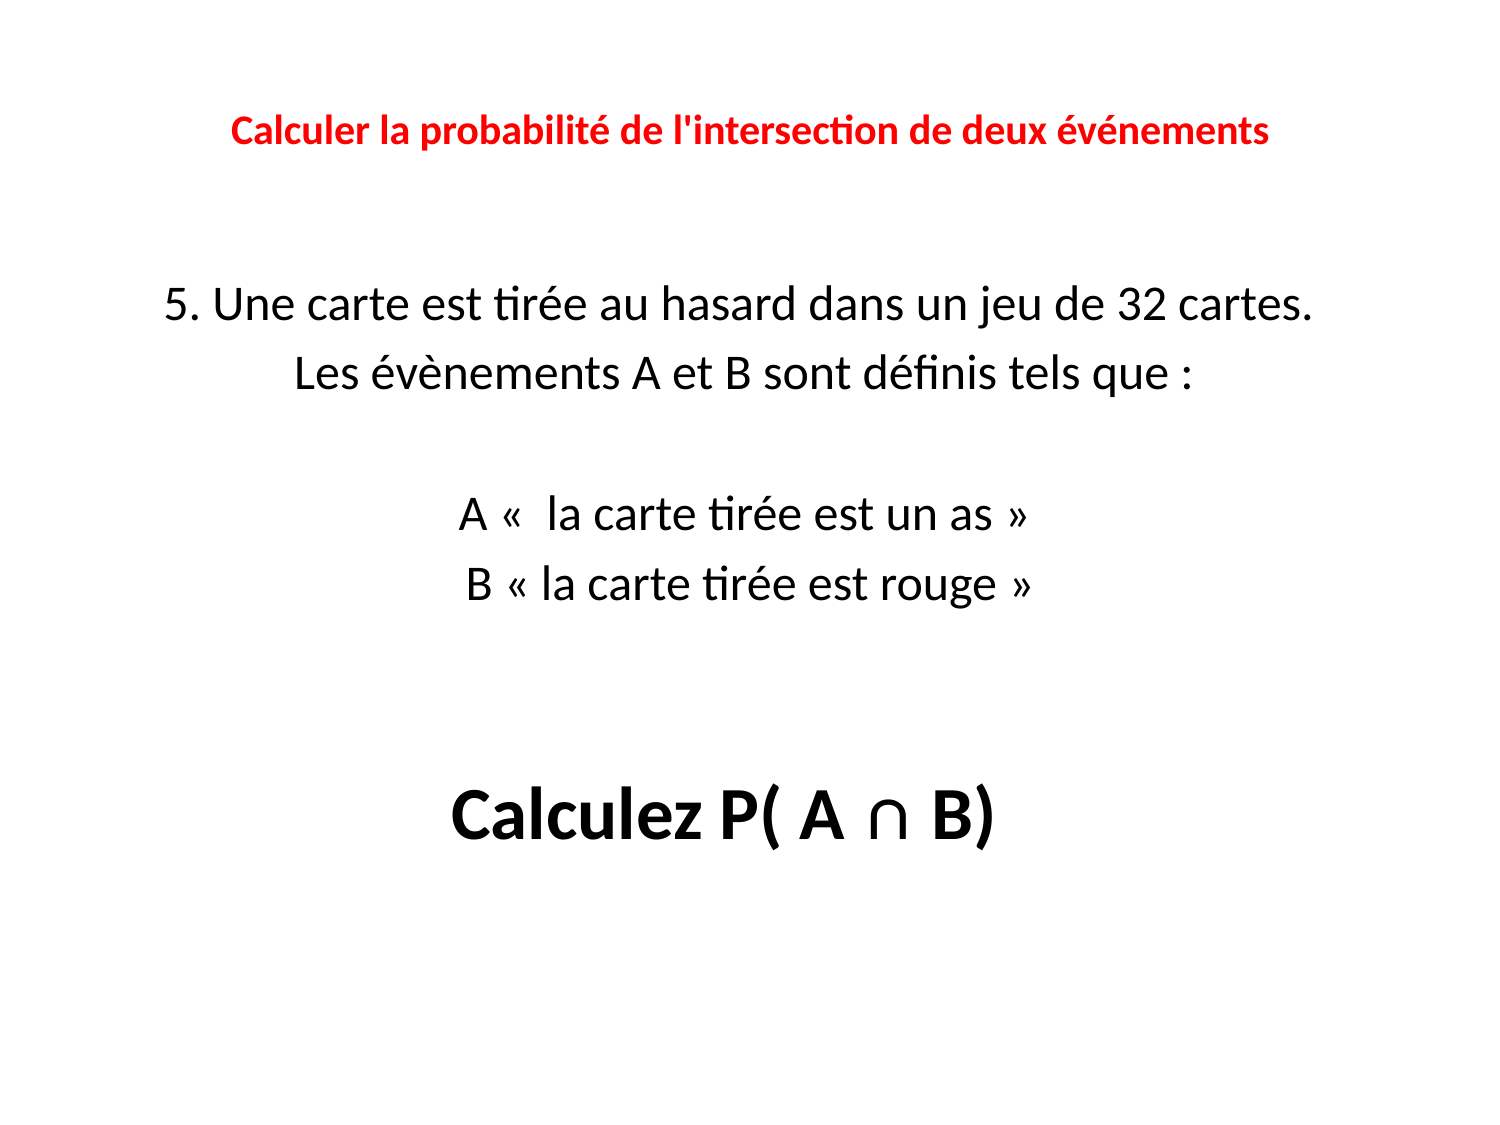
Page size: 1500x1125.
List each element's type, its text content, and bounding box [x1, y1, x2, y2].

list 5. Une carte est tirée au hasard dans un jeu de 32 cartes. Les évènements A et B sont définis tels que : A « la carte tirée est un as » B « la carte tirée est rouge » Calculez P( A ∩ B) [75, 262, 1425, 1005]
title Calculer la probabilité de l'intersection de deux événements [75, 45, 1425, 233]
